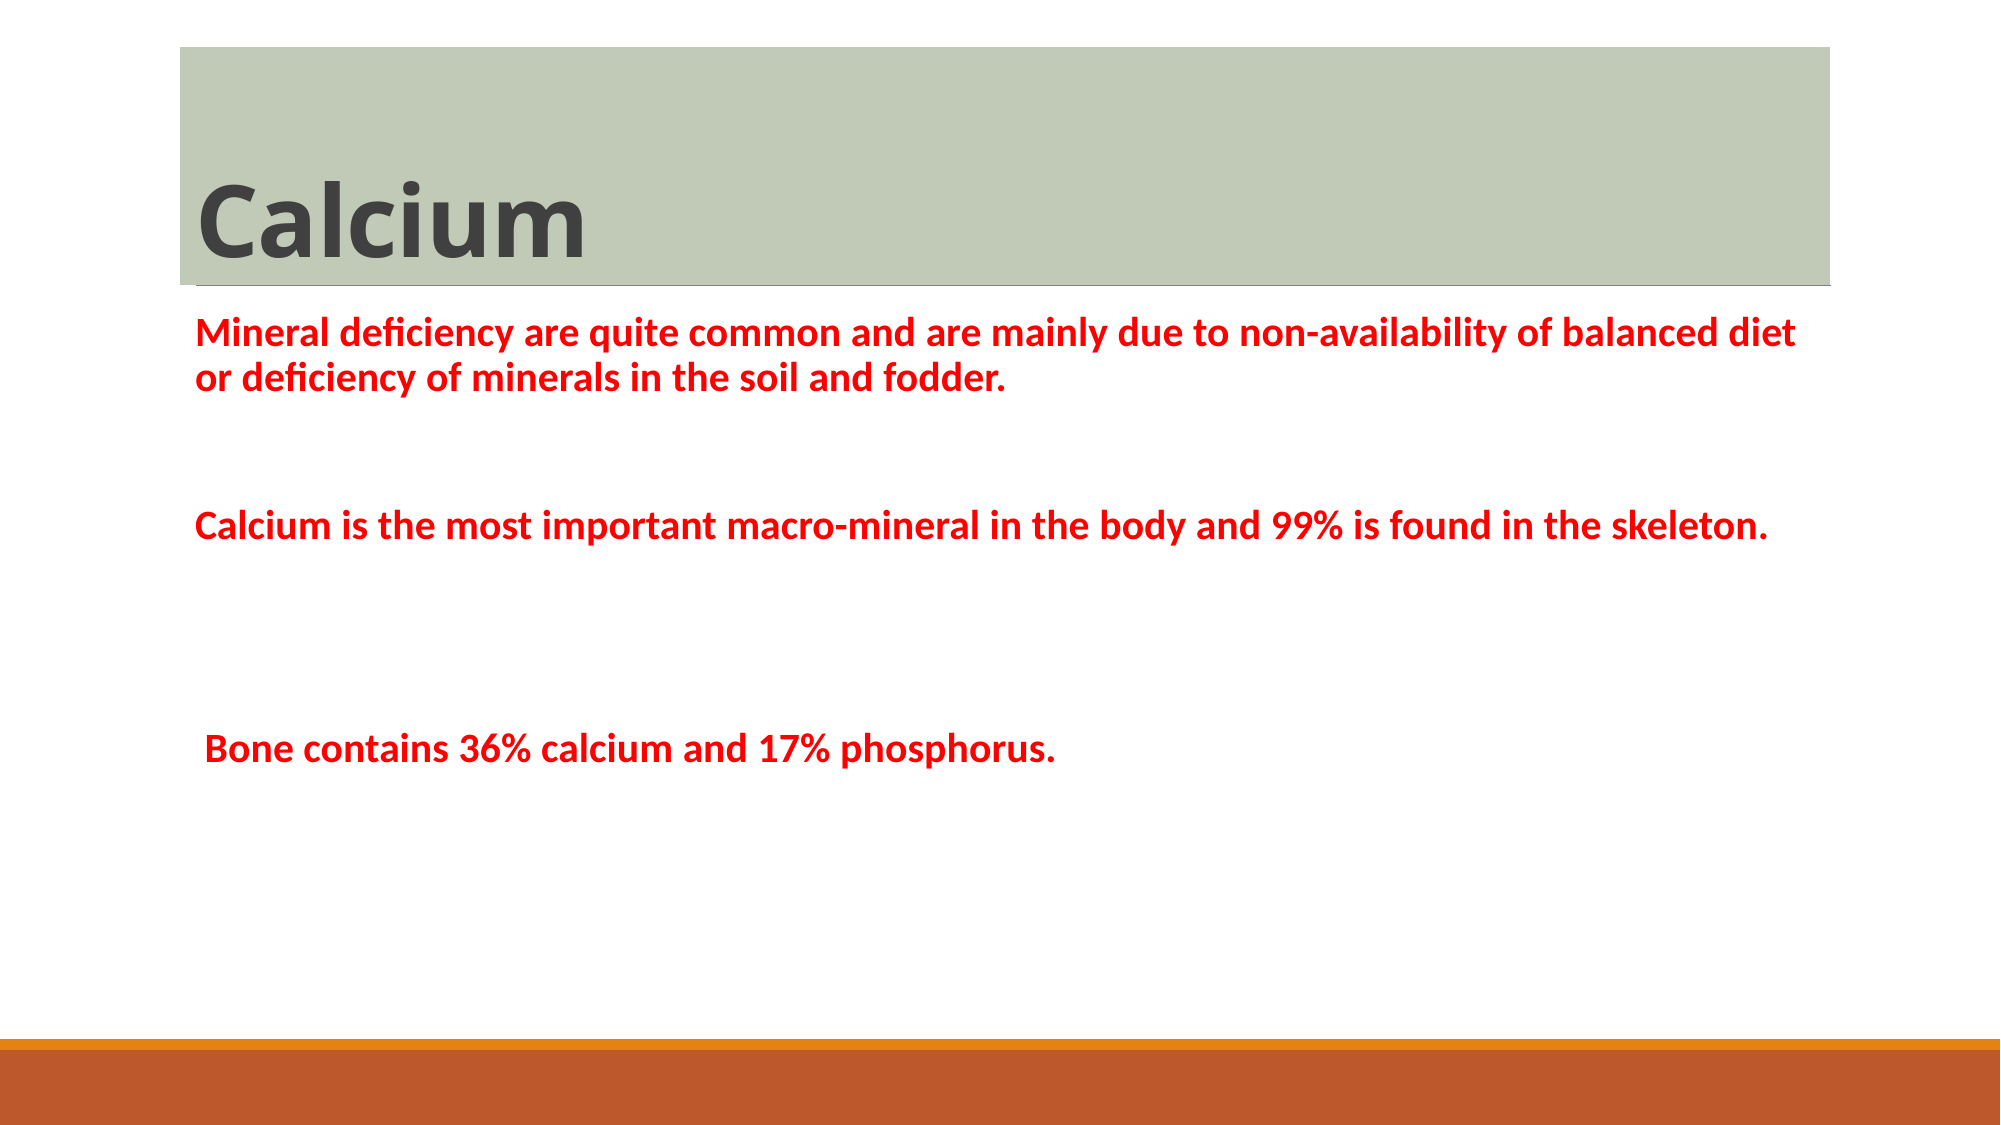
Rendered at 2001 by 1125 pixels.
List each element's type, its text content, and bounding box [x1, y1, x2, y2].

list Mineral deficiency are quite common and are mainly due to non-availability of balanced diet or deficiency of minerals in the soil and fodder. Calcium is the most important macro-mineral in the body and 99% is found in the skeleton. Bone contains 36% calcium and 17% phosphorus. [180, 302, 1830, 963]
title Calcium [180, 47, 1830, 285]
